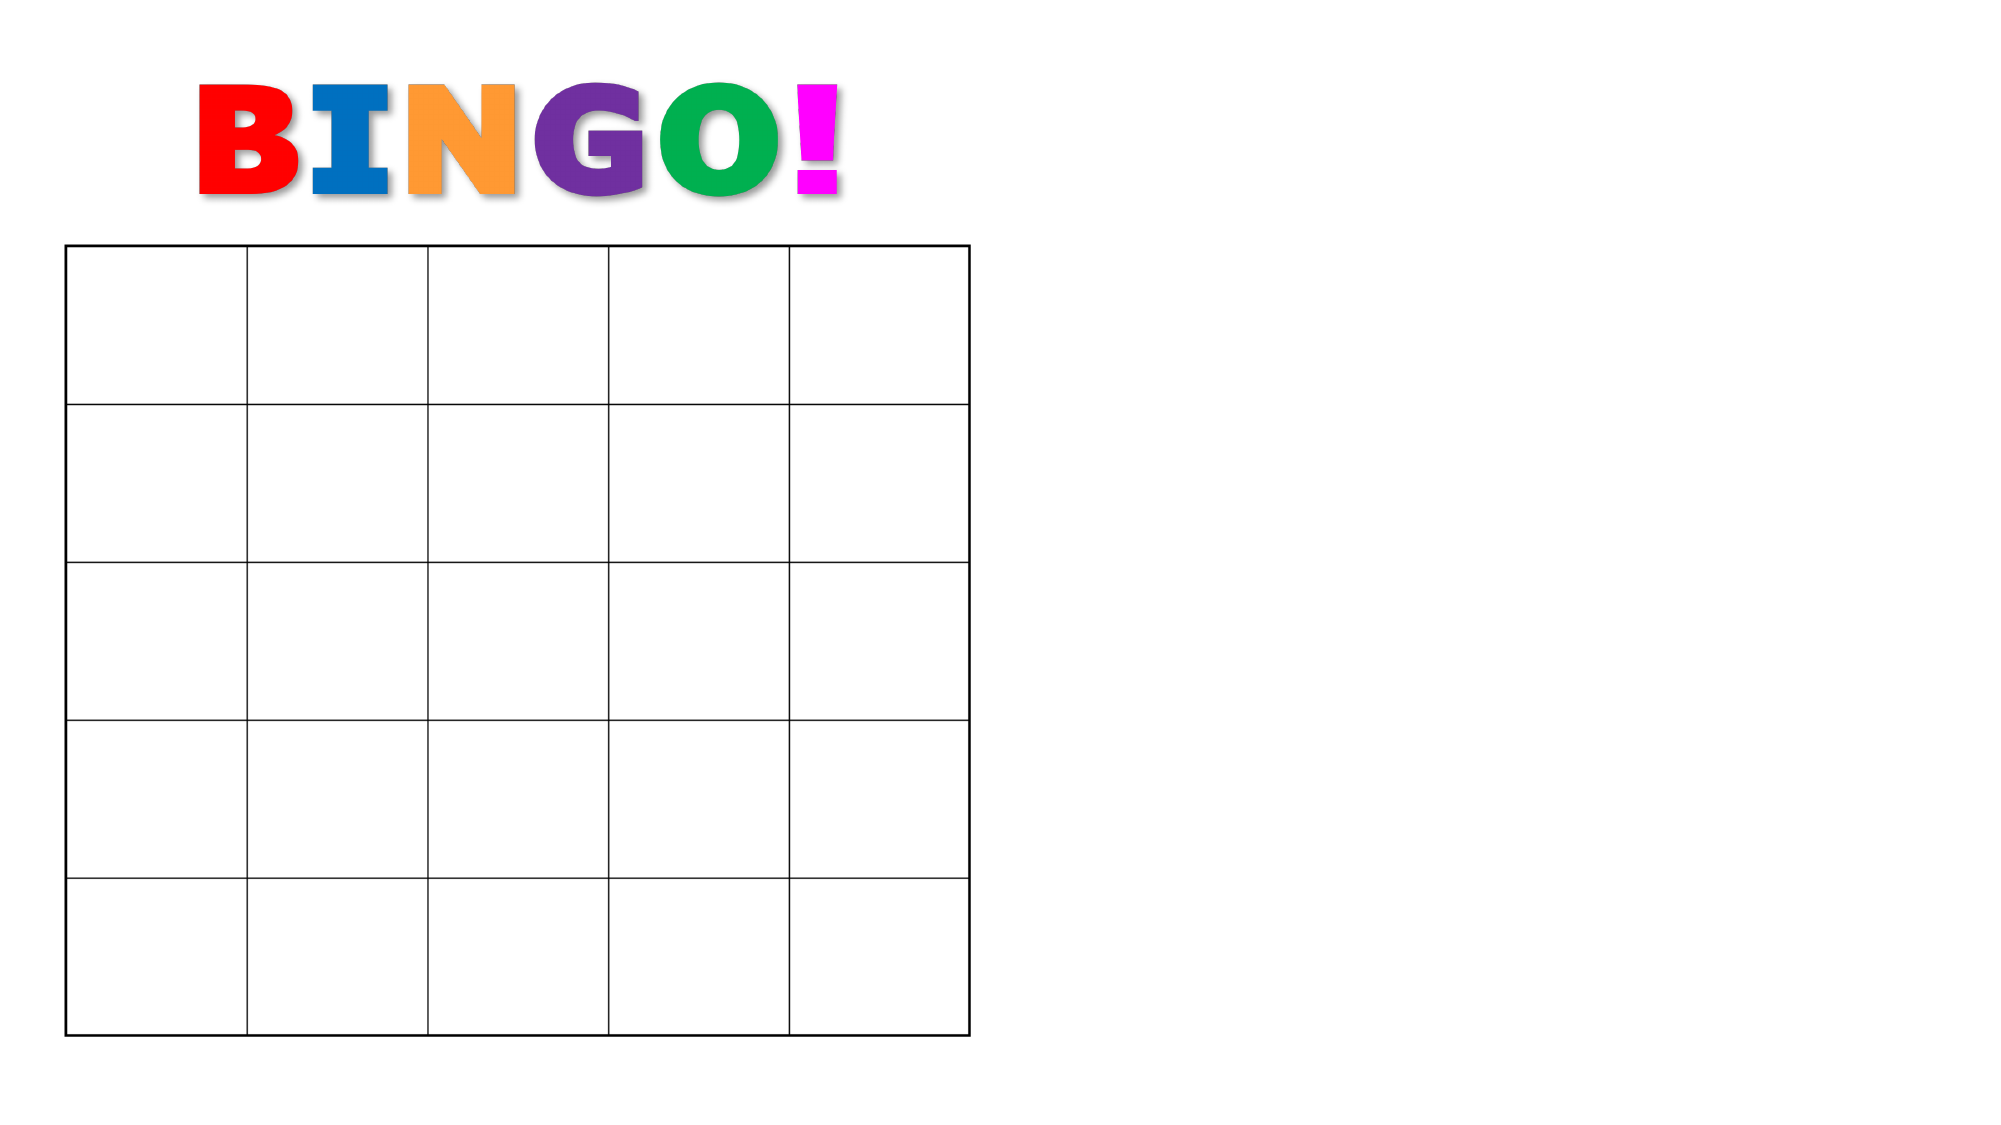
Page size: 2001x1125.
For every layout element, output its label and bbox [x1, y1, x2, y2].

picture [62, 73, 975, 1041]
